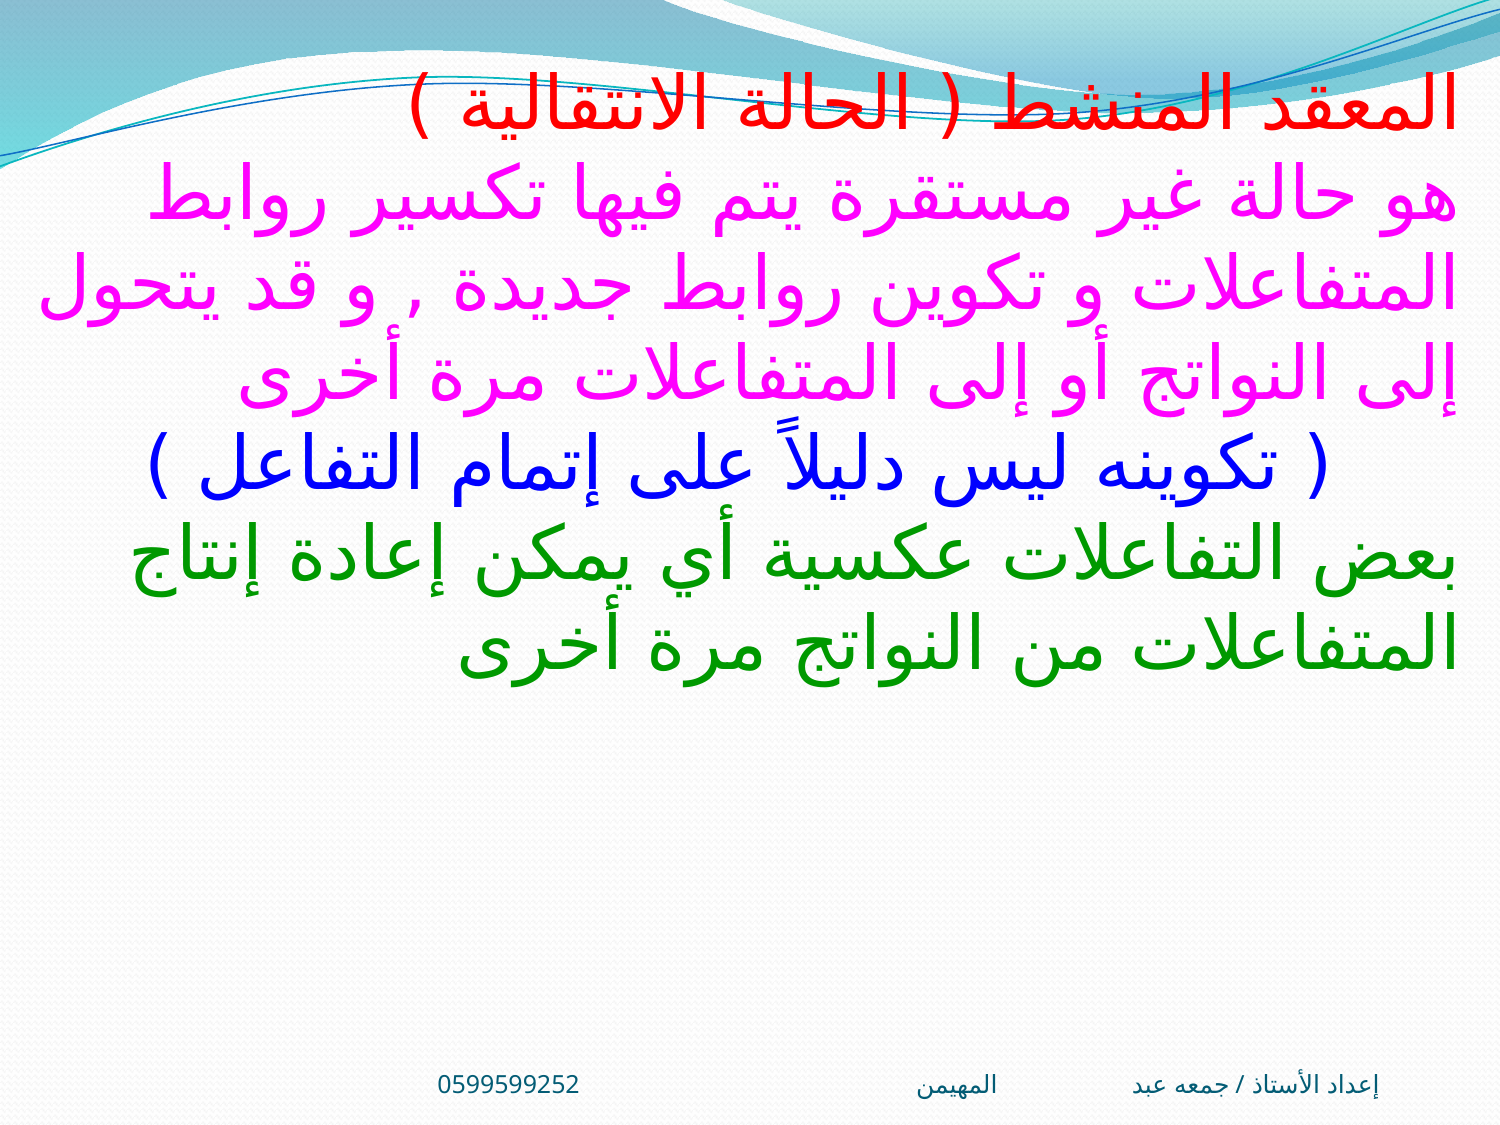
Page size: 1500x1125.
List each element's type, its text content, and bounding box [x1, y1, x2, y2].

footer إعداد الأستاذ / جمعه عبد المهيمن0599599252 [437, 1042, 988, 1103]
text_box المعقد المنشط ( الحالة الانتقالية ) هو حالة غير مستقرة يتم فيها تكسير روابط المتفاعلات و تكوين روابط جديدة , و قد يتحول إلى النواتج أو إلى المتفاعلات مرة أخرى ( تكوينه ليس دليلاً على إتمام التفاعل ) بعض التفاعلات عكسية أي يمكن إعادة إنتاج المتفاعلات من النواتج مرة أخرى [0, 46, 1477, 692]
